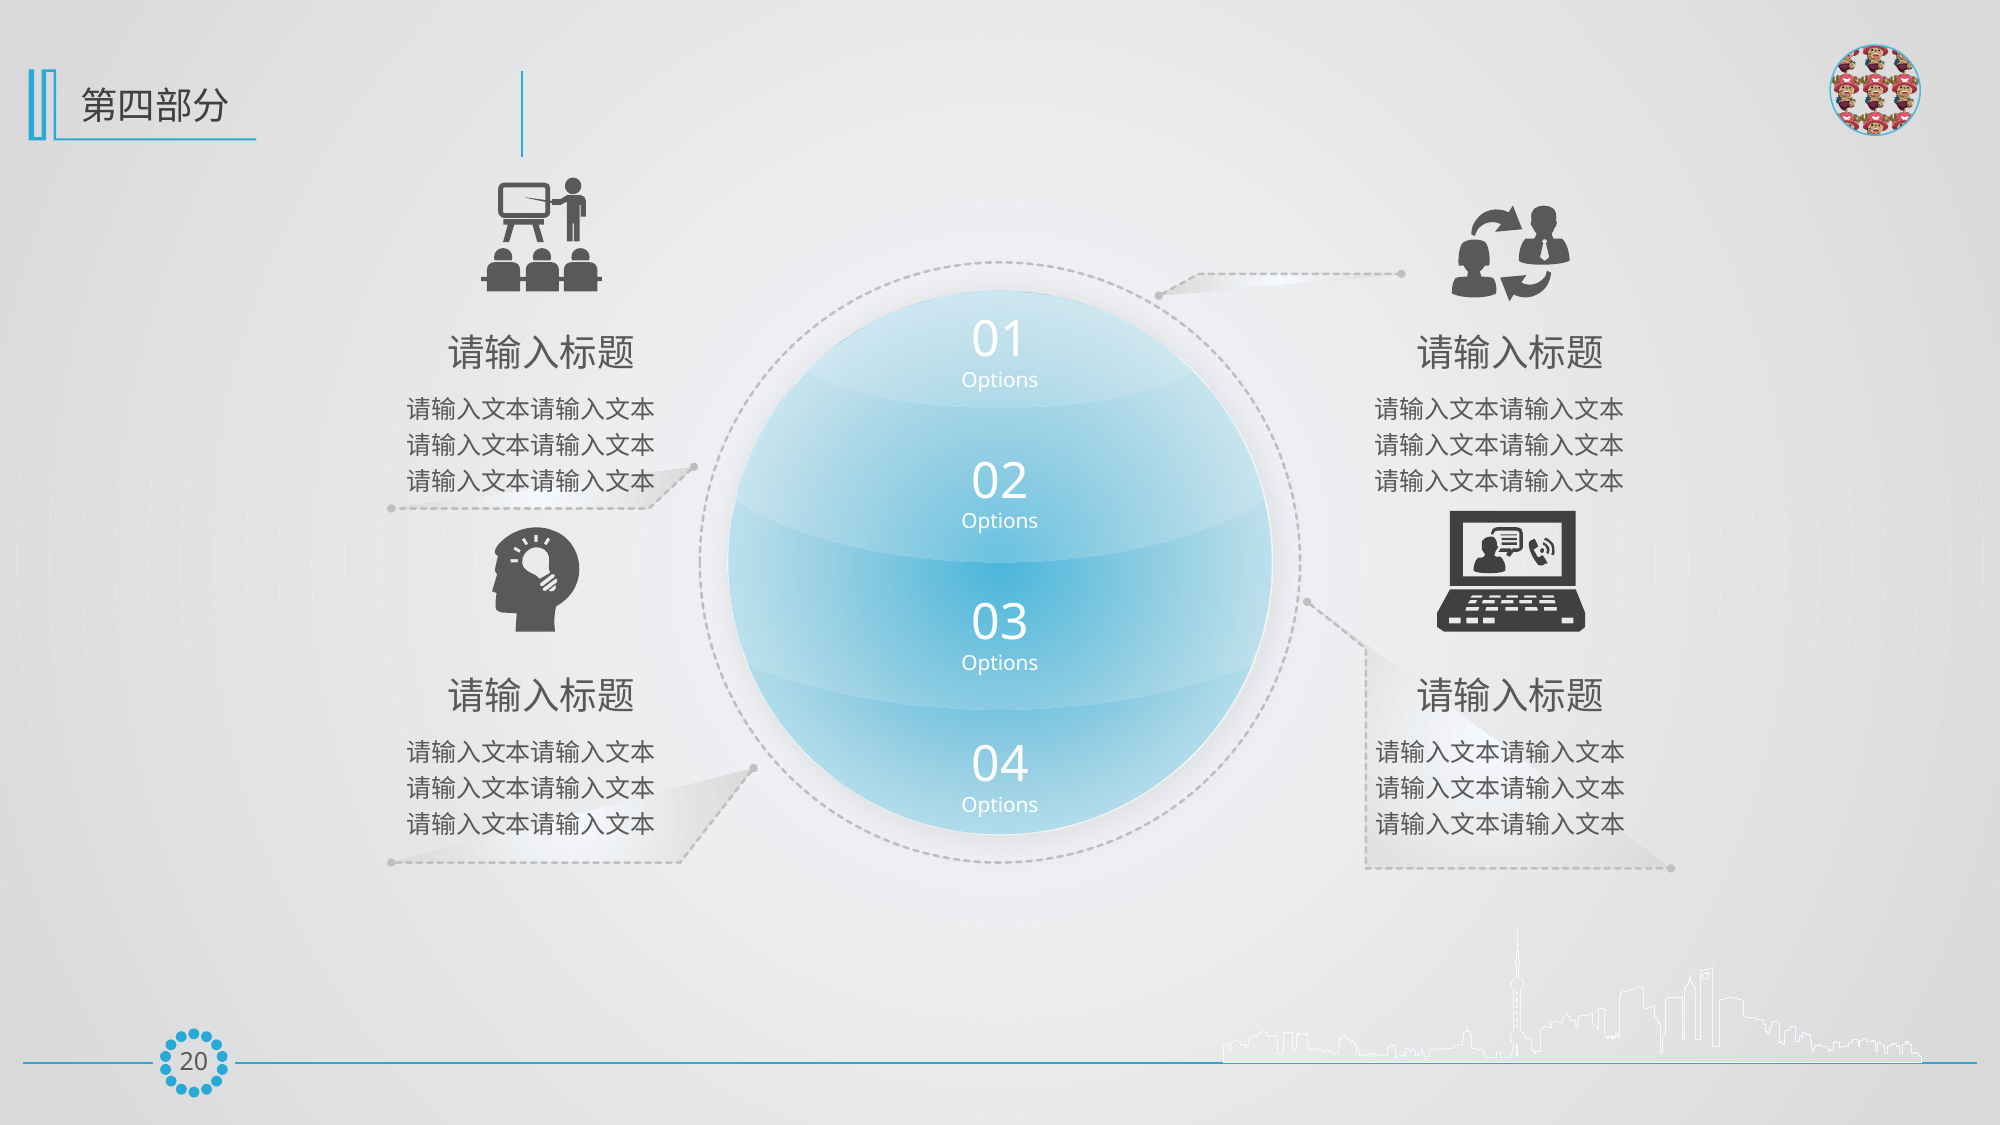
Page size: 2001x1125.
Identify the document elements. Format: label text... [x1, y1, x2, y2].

text_box [492, 527, 580, 632]
text_box [387, 782, 699, 867]
text_box 请输入标题 [432, 664, 651, 723]
text_box [481, 262, 602, 292]
text_box [1301, 269, 1406, 283]
text_box 请输入文本请输入文本请输入文本请输入文本 请输入文本请输入文本 [1360, 723, 1662, 846]
text_box [494, 248, 513, 261]
slide_number 19 [169, 1039, 218, 1086]
text_box [692, 462, 698, 472]
text_box 请输入文本请输入文本请输入文本请输入文本 请输入文本请输入文本 [1360, 380, 1661, 504]
text_box [387, 504, 657, 513]
text_box [571, 248, 590, 261]
picture [1831, 46, 1919, 134]
text_box [1437, 589, 1586, 632]
text_box [503, 219, 544, 243]
text_box 请输入标题 [1401, 322, 1621, 380]
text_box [699, 261, 1301, 864]
text_box 请输入标题 [432, 322, 651, 380]
text_box [1449, 510, 1576, 586]
text_box [1451, 239, 1497, 298]
text_box [1302, 597, 1401, 723]
text_box [1500, 270, 1551, 302]
text_box [1518, 205, 1570, 265]
text_box 请输入标题 [1401, 664, 1621, 723]
text_box [1363, 846, 1676, 873]
text_box [1471, 205, 1523, 236]
text_box 请输入文本请输入文本请输入文本请输入文本 请输入文本请输入文本 [391, 723, 692, 846]
text_box [498, 177, 586, 242]
text_box [532, 248, 552, 261]
text_box 请输入文本请输入文本请输入文本请输入文本 请输入文本请输入文本 [391, 380, 692, 504]
